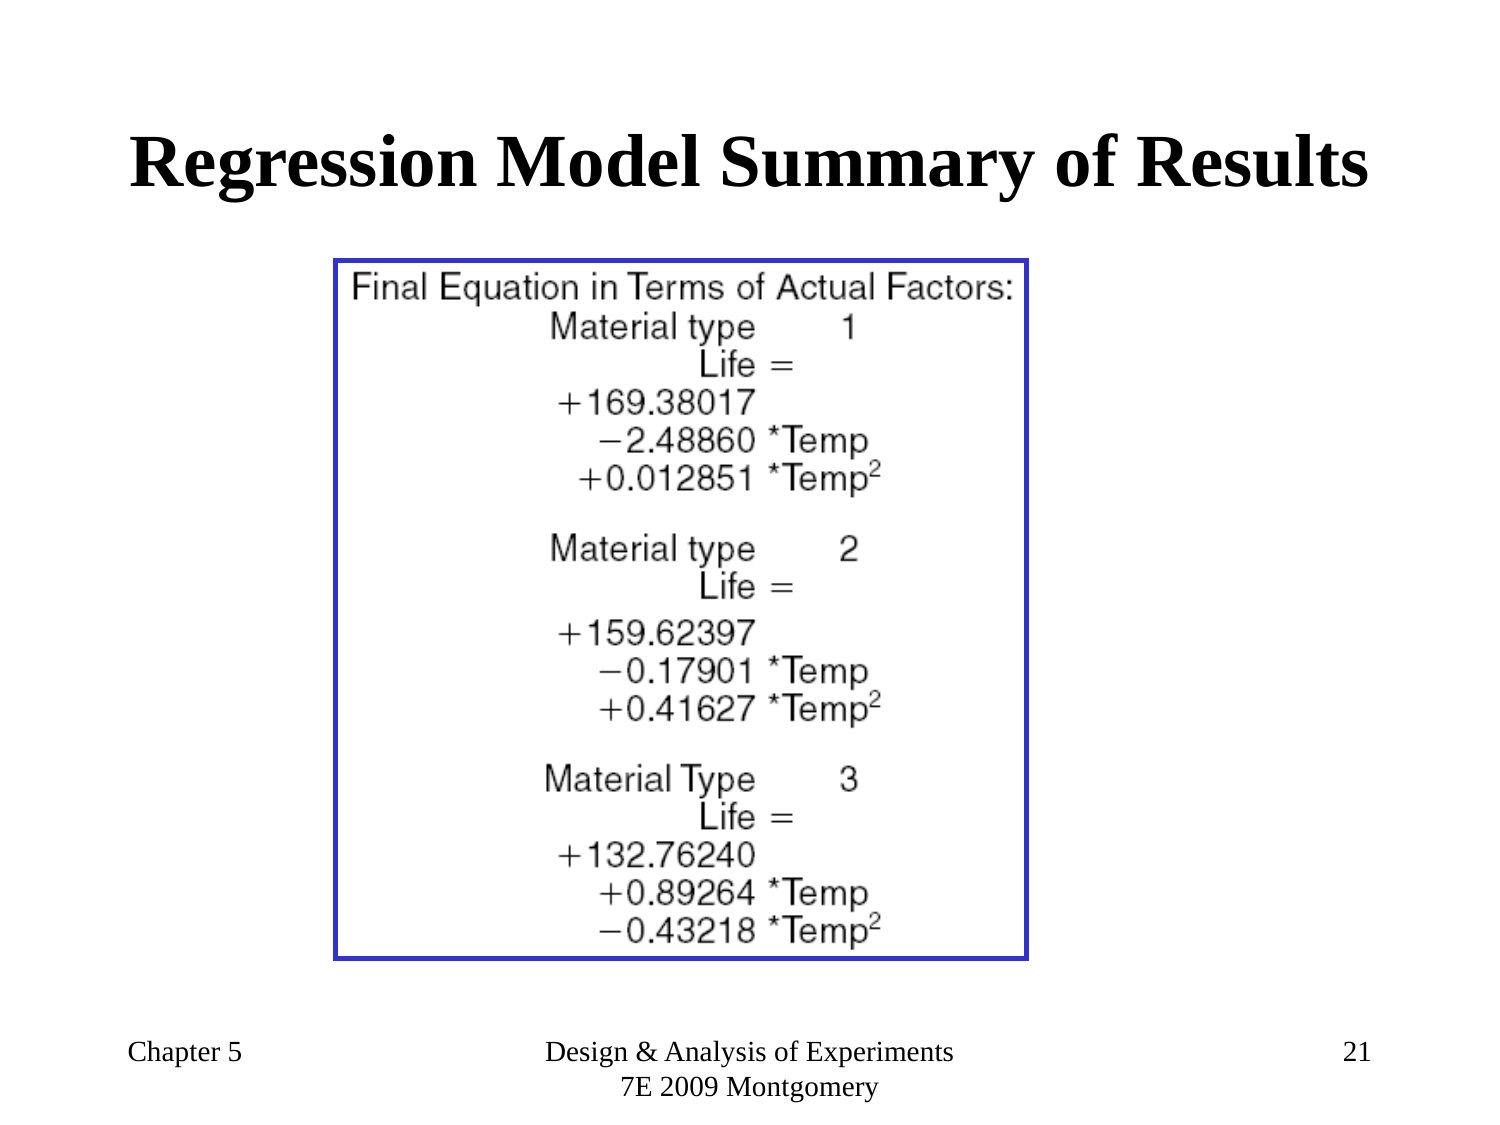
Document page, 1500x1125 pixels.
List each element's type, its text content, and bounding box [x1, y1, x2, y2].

picture [337, 262, 1025, 957]
slide_number 21 [1074, 1024, 1388, 1101]
title Regression Model Summary of Results [112, 62, 1388, 251]
slide_number Chapter 5 [112, 1024, 426, 1101]
footer Design & Analysis of Experiments 7E 2009 Montgomery [512, 1024, 988, 1101]
